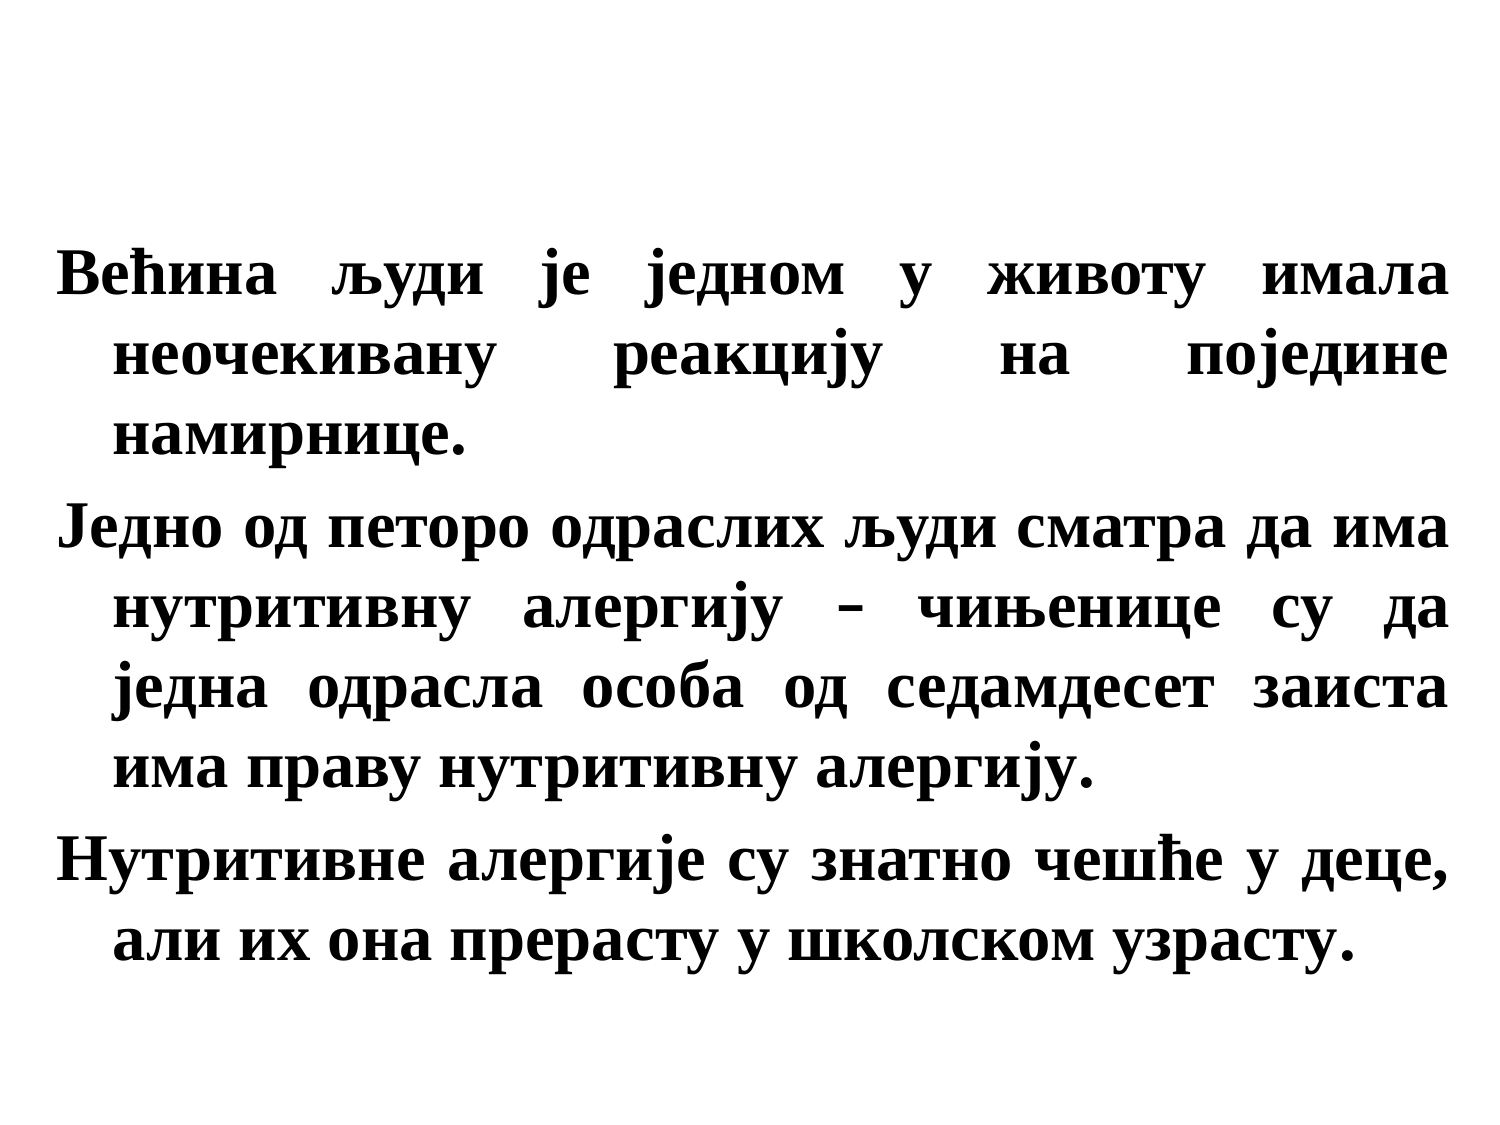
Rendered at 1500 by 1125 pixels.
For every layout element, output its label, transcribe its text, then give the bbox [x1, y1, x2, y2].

list Већина људи је једном у животу имала неочекивану реакцију на поједине намирнице. Једно од петоро одраслих људи сматра да има нутритивну алергију – чињенице су да једна одрасла особа од седамдесет заиста има праву нутритивну алергију. Нутритивне алергије су знатно чешће у деце, али их она прерасту у школском узрасту. [41, 220, 1467, 1125]
